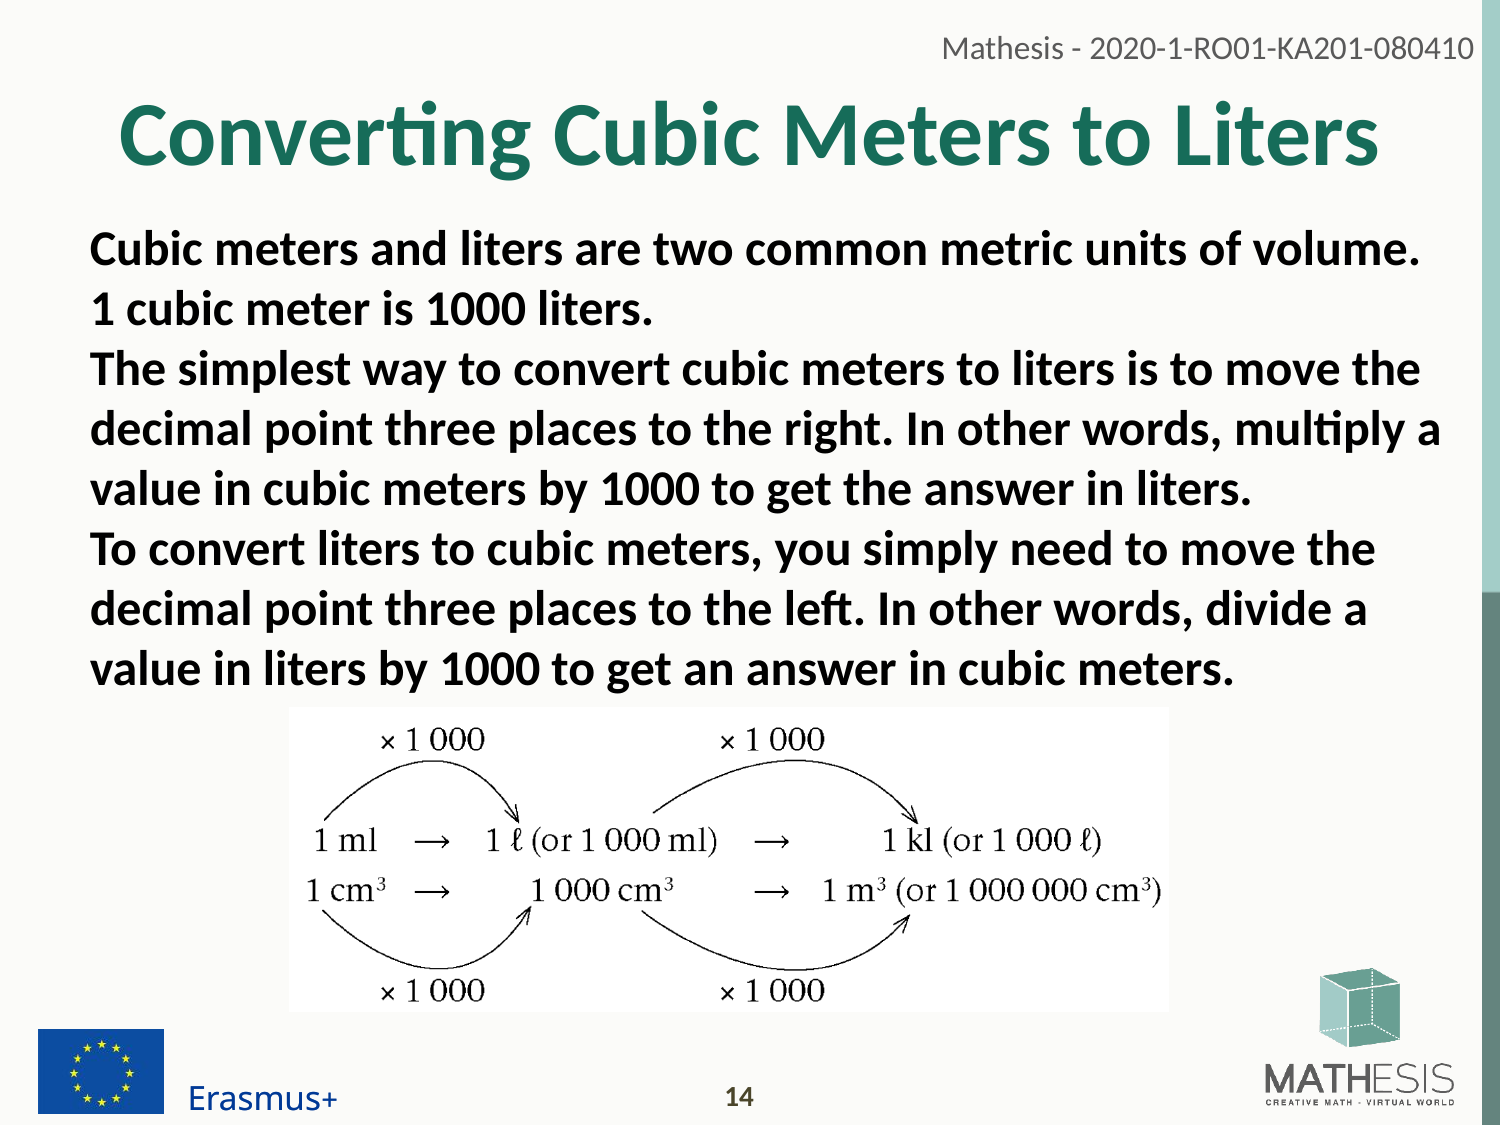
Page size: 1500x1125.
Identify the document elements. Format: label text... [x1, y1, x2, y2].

picture [289, 706, 1169, 1012]
picture [38, 1029, 164, 1114]
title Converting Cubic Meters to Liters [75, 66, 1425, 208]
text_box Cubic meters and liters are two common metric units of volume. 1 cubic meter is 1000 liters. The simplest way to convert cubic meters to liters is to move the decimal point three places to the right. In other words, multiply a value in cubic meters by 1000 to get the answer in liters. To convert liters to cubic meters, you simply need to move the decimal point three places to the left. In other words, divide a value in liters by 1000 to get an answer in cubic meters. [75, 208, 1493, 703]
